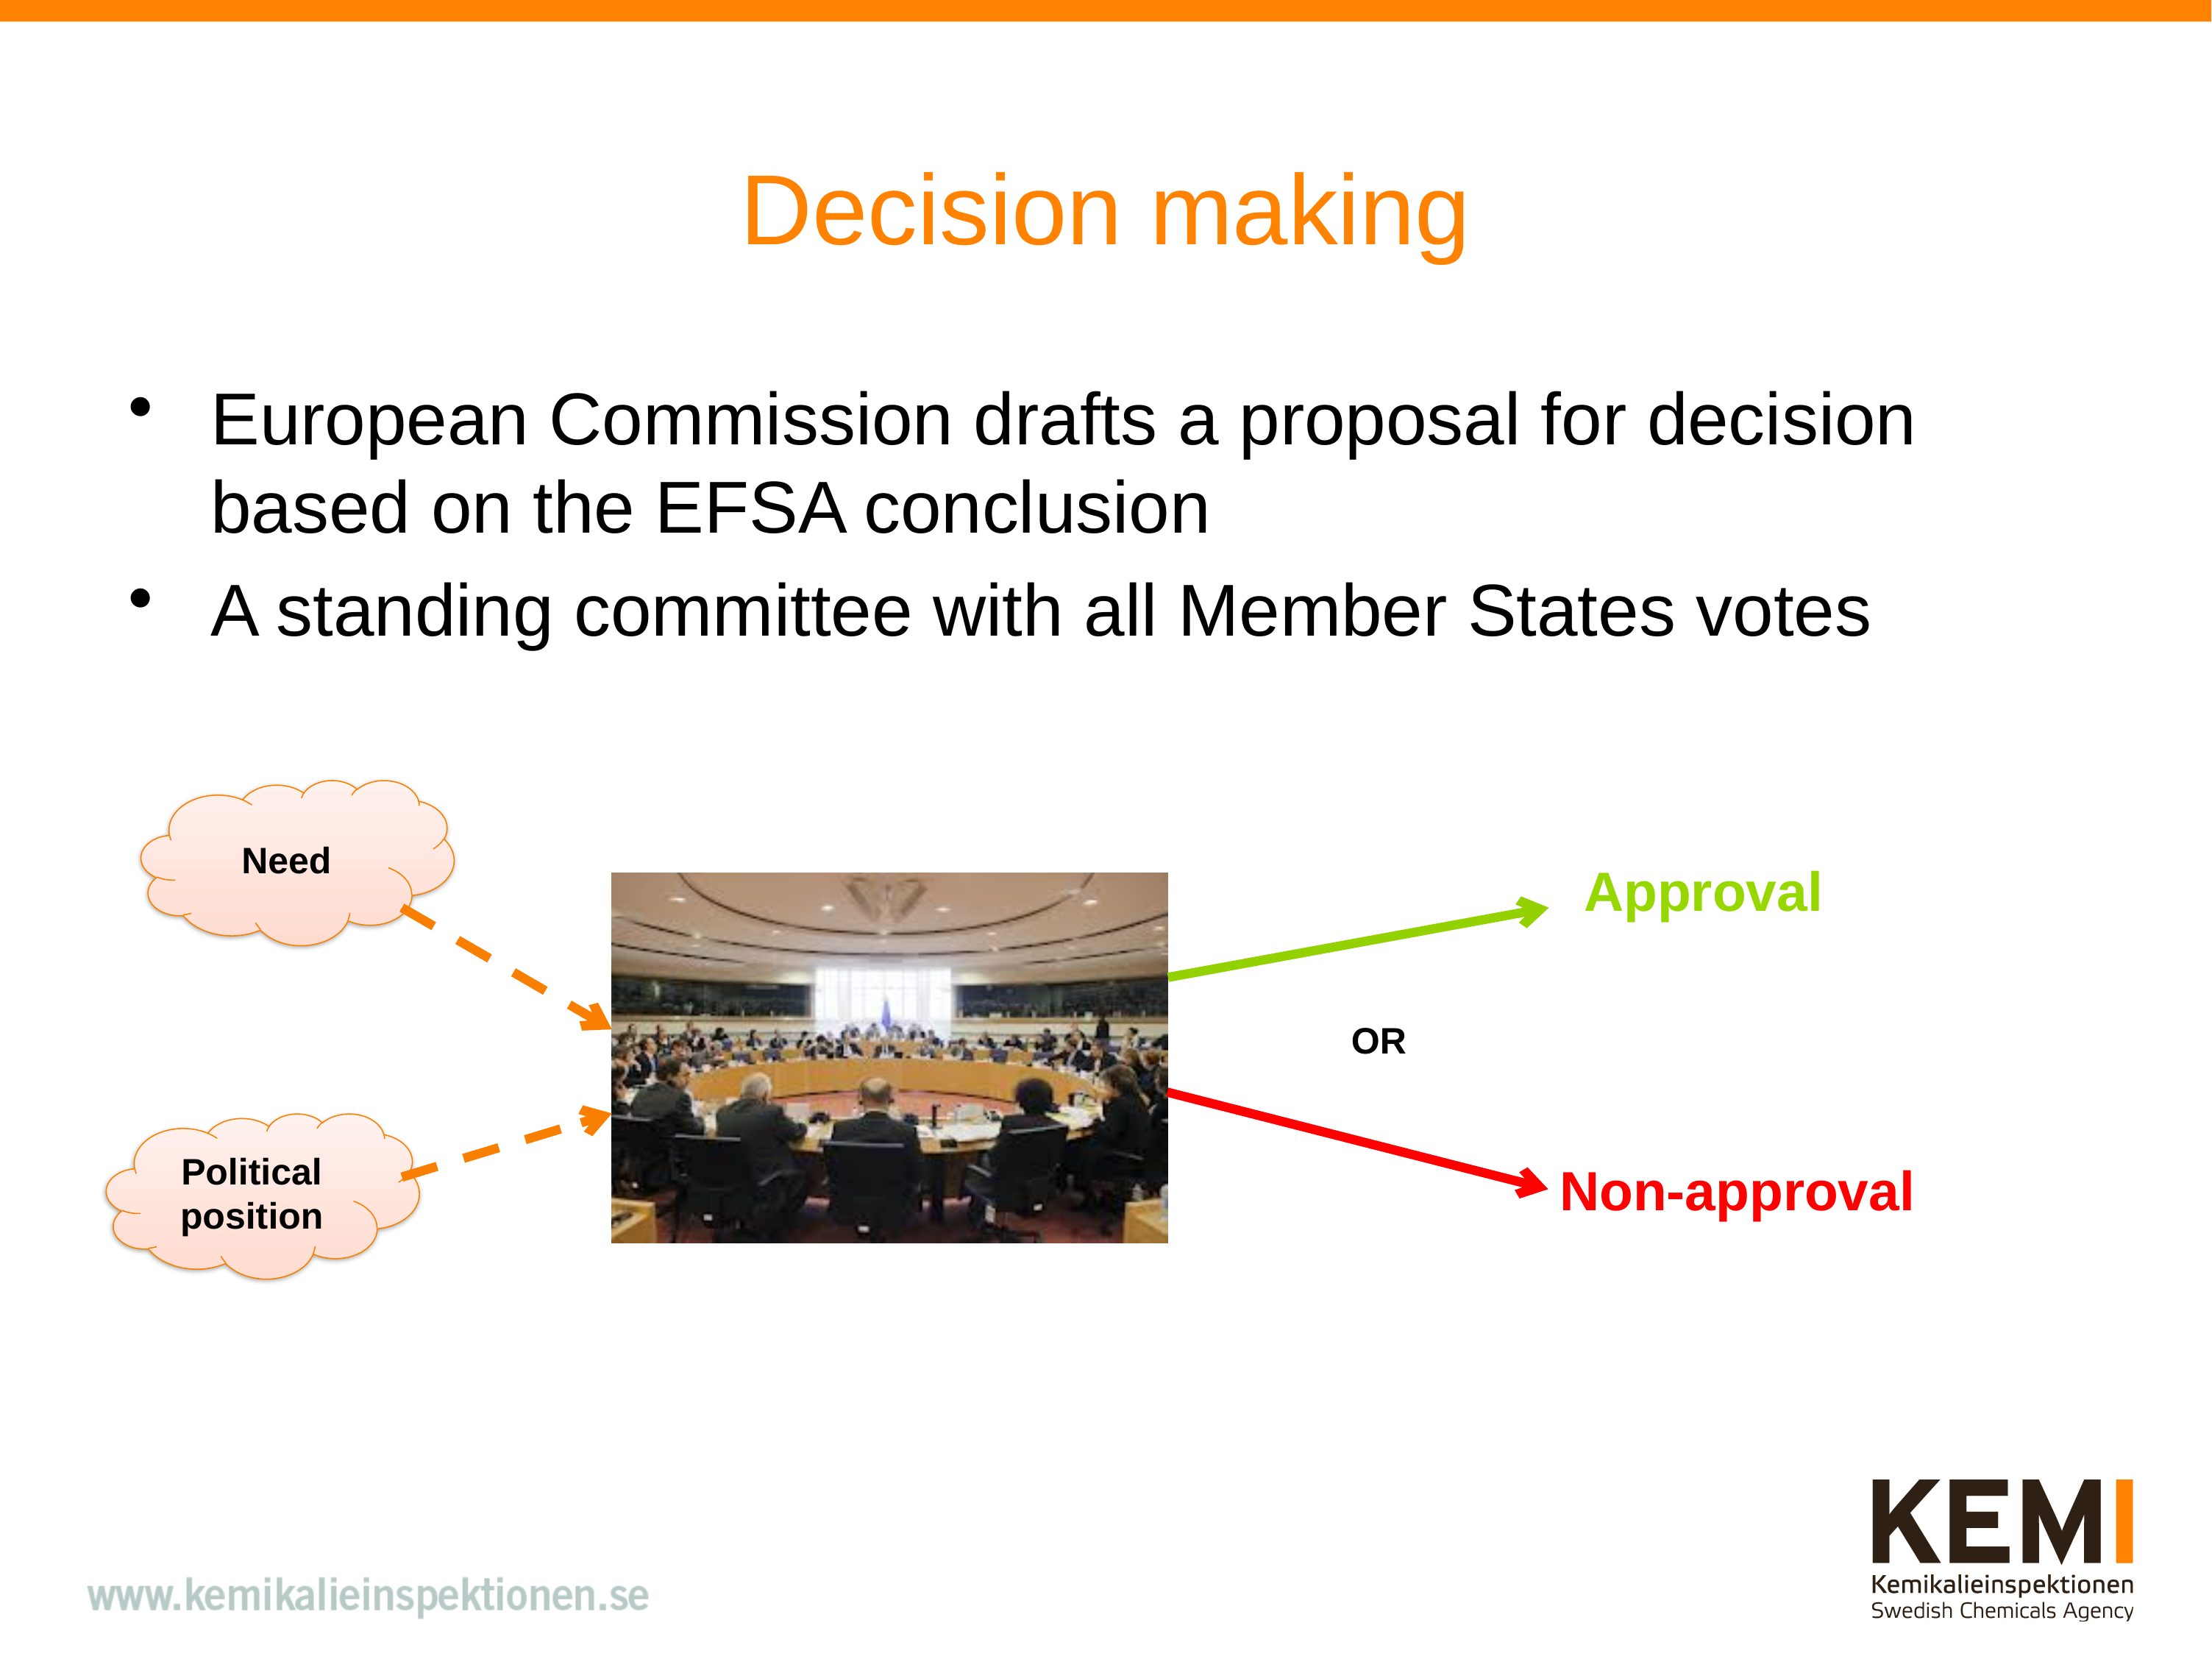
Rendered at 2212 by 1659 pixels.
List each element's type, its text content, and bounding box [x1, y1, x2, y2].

picture [87, 1573, 652, 1621]
text_box Need [140, 780, 455, 947]
picture [1872, 1479, 2133, 1621]
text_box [1167, 1092, 1548, 1190]
text_box Approval [1573, 850, 1956, 928]
text_box Political position [105, 1113, 420, 1280]
list European Commission drafts a proposal for decision based on the EFSA conclusion A standing committee with all Member States votes [106, 360, 2097, 1455]
title Decision making [110, 66, 2101, 344]
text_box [401, 907, 613, 1030]
text_box OR [1340, 1012, 1471, 1067]
picture [611, 873, 1169, 1243]
text_box Non-approval [1548, 1150, 1932, 1228]
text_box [1167, 907, 1549, 978]
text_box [401, 1113, 613, 1178]
